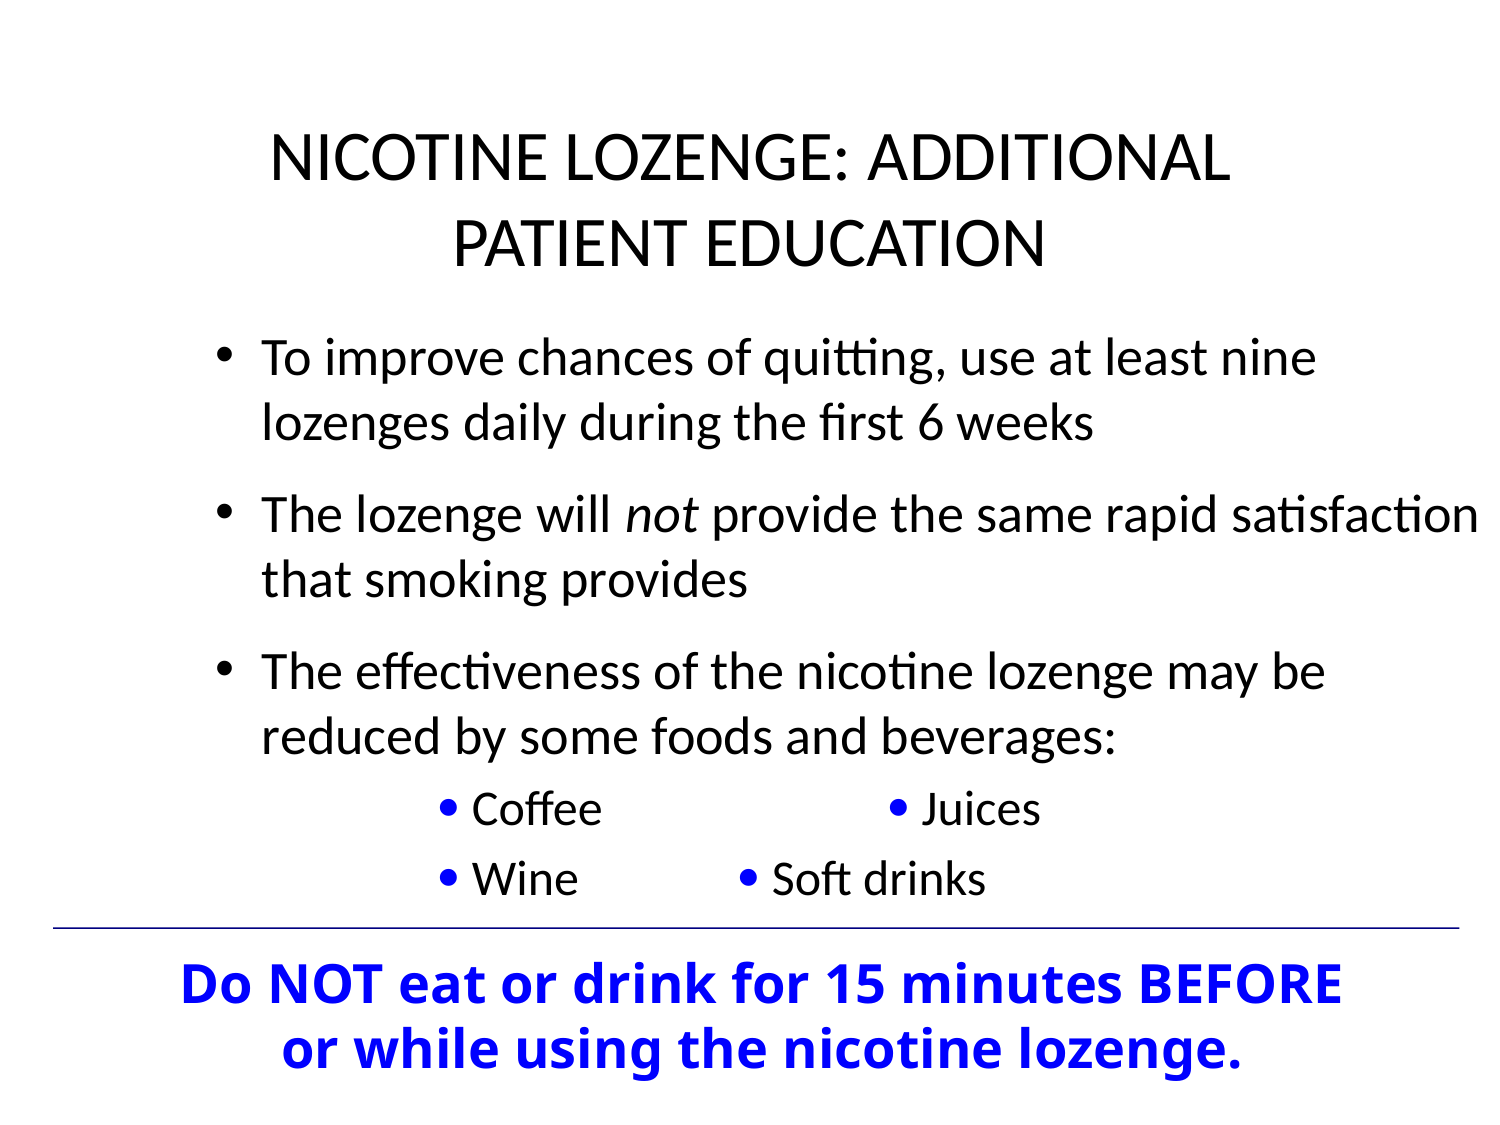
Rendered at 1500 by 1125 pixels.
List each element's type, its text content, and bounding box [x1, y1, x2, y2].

list To improve chances of quitting, use at least nine lozenges daily during the first 6 weeks The lozenge will not provide the same rapid satisfaction that smoking provides The effectiveness of the nicotine lozenge may be reduced by some foods and beverages:  Coffee  Juices  Wine  Soft drinks [200, 306, 1500, 963]
title NICOTINE LOZENGE: ADDITIONAL PATIENT EDUCATION [154, 101, 1347, 289]
text_box Do NOT eat or drink for 15 minutes BEFORE or while using the nicotine lozenge. [140, 942, 1385, 1087]
